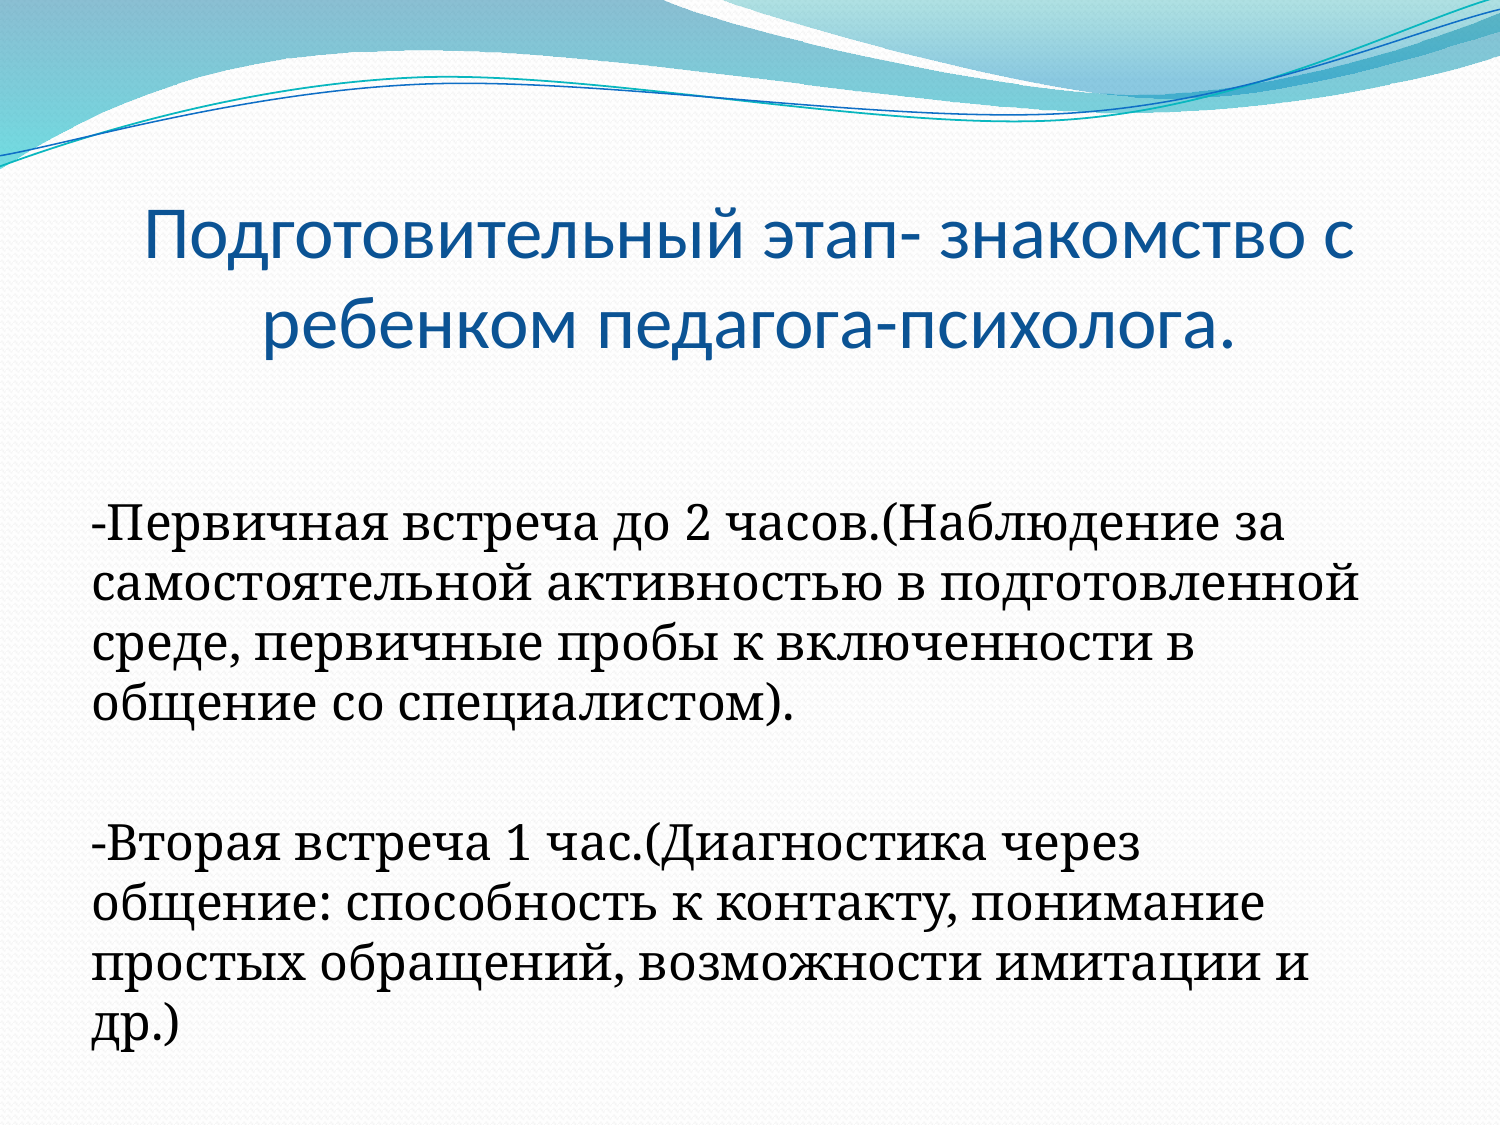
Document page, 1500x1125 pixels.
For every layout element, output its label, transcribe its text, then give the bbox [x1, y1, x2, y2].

title Подготовительный этап- знакомство с ребенком педагога-психолога. [0, 0, 1500, 364]
list -Первичная встреча до 2 часов.(Наблюдение за самостоятельной активностью в подготовленной среде, первичные пробы к включенности в общение со специалистом). -Вторая встреча 1 час.(Диагностика через общение: способность к контакту, понимание простых обращений, возможности имитации и др.) [88, 482, 1371, 1125]
